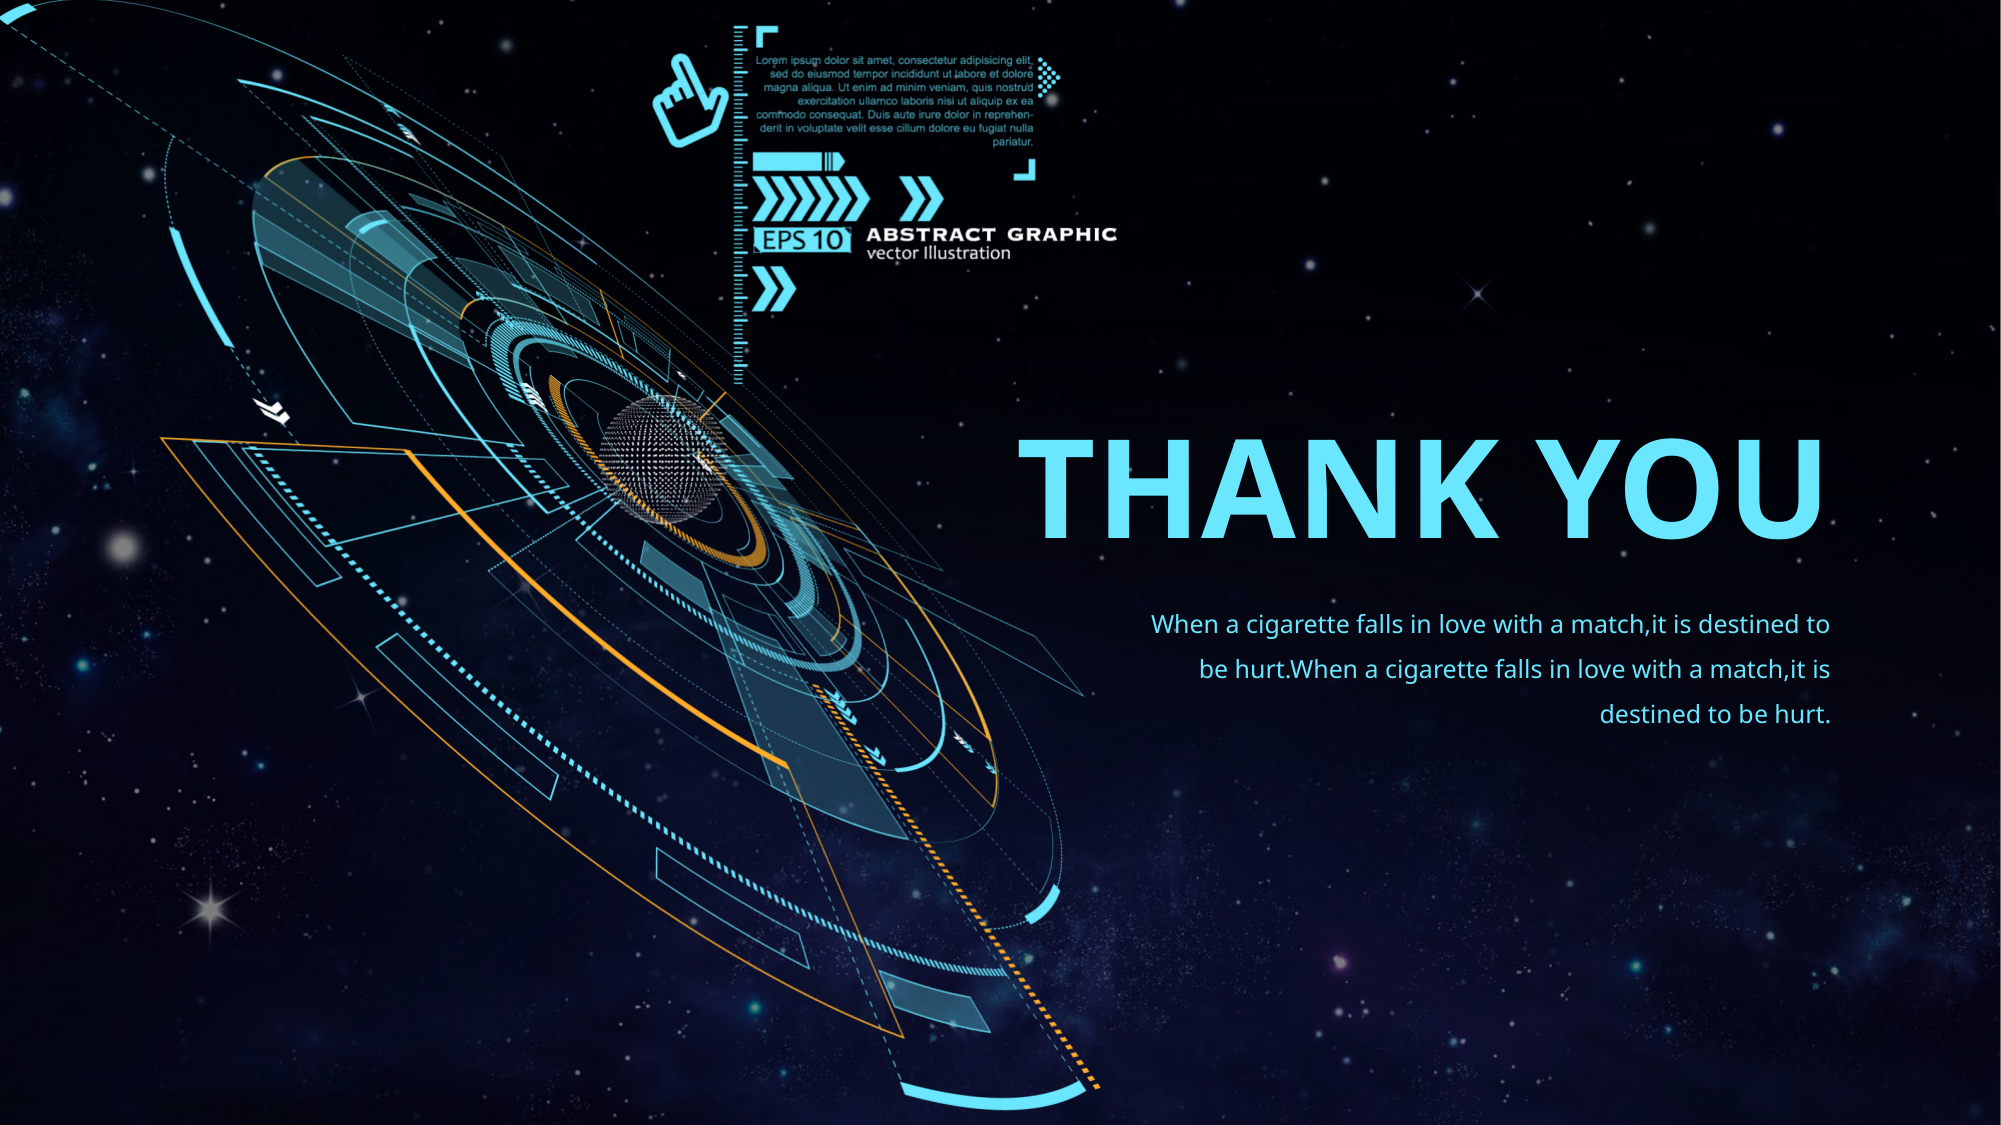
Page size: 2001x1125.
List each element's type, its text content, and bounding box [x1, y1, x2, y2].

text_box When a cigarette falls in love with a match,it is destined to be hurt.When a cigarette falls in love with a match,it is destined to be hurt. [1117, 586, 1847, 736]
text_box THANK YOU [1117, 393, 1847, 574]
picture [0, 0, 2001, 1125]
